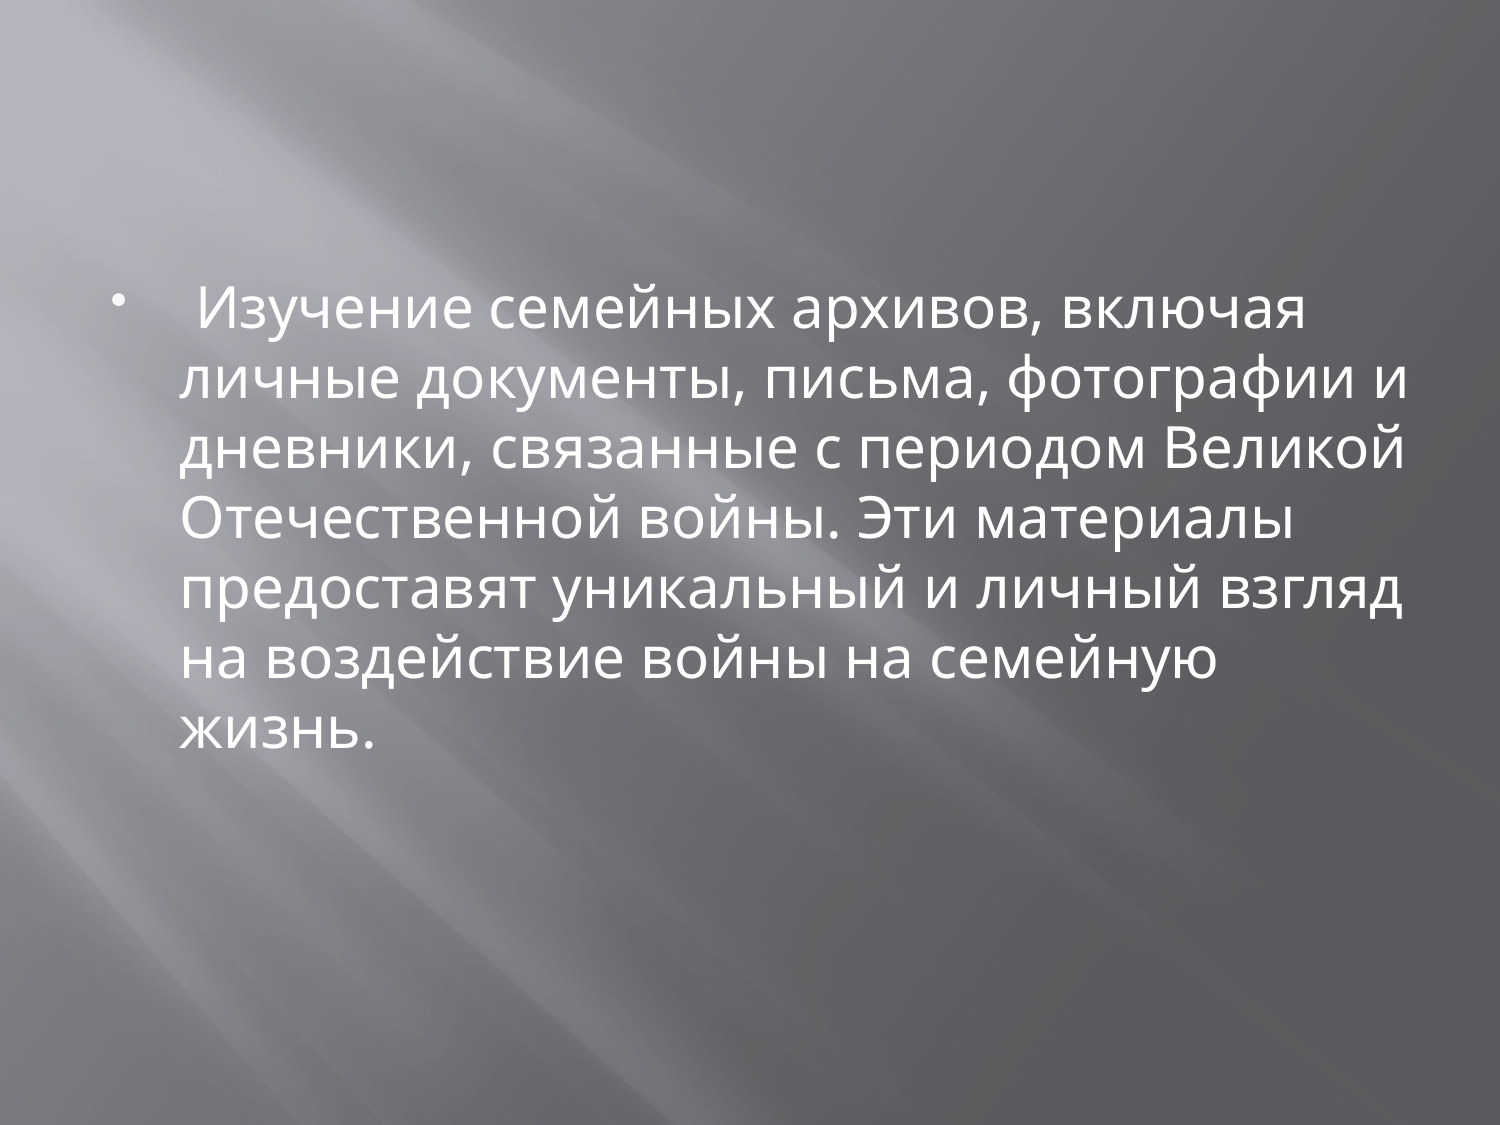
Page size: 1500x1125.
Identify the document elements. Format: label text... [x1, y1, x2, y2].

list Изучение семейных архивов, включая личные документы, письма, фотографии и дневники, связанные с периодом Великой Отечественной войны. Эти материалы предоставят уникальный и личный взгляд на воздействие войны на семейную жизнь. [75, 262, 1425, 1035]
